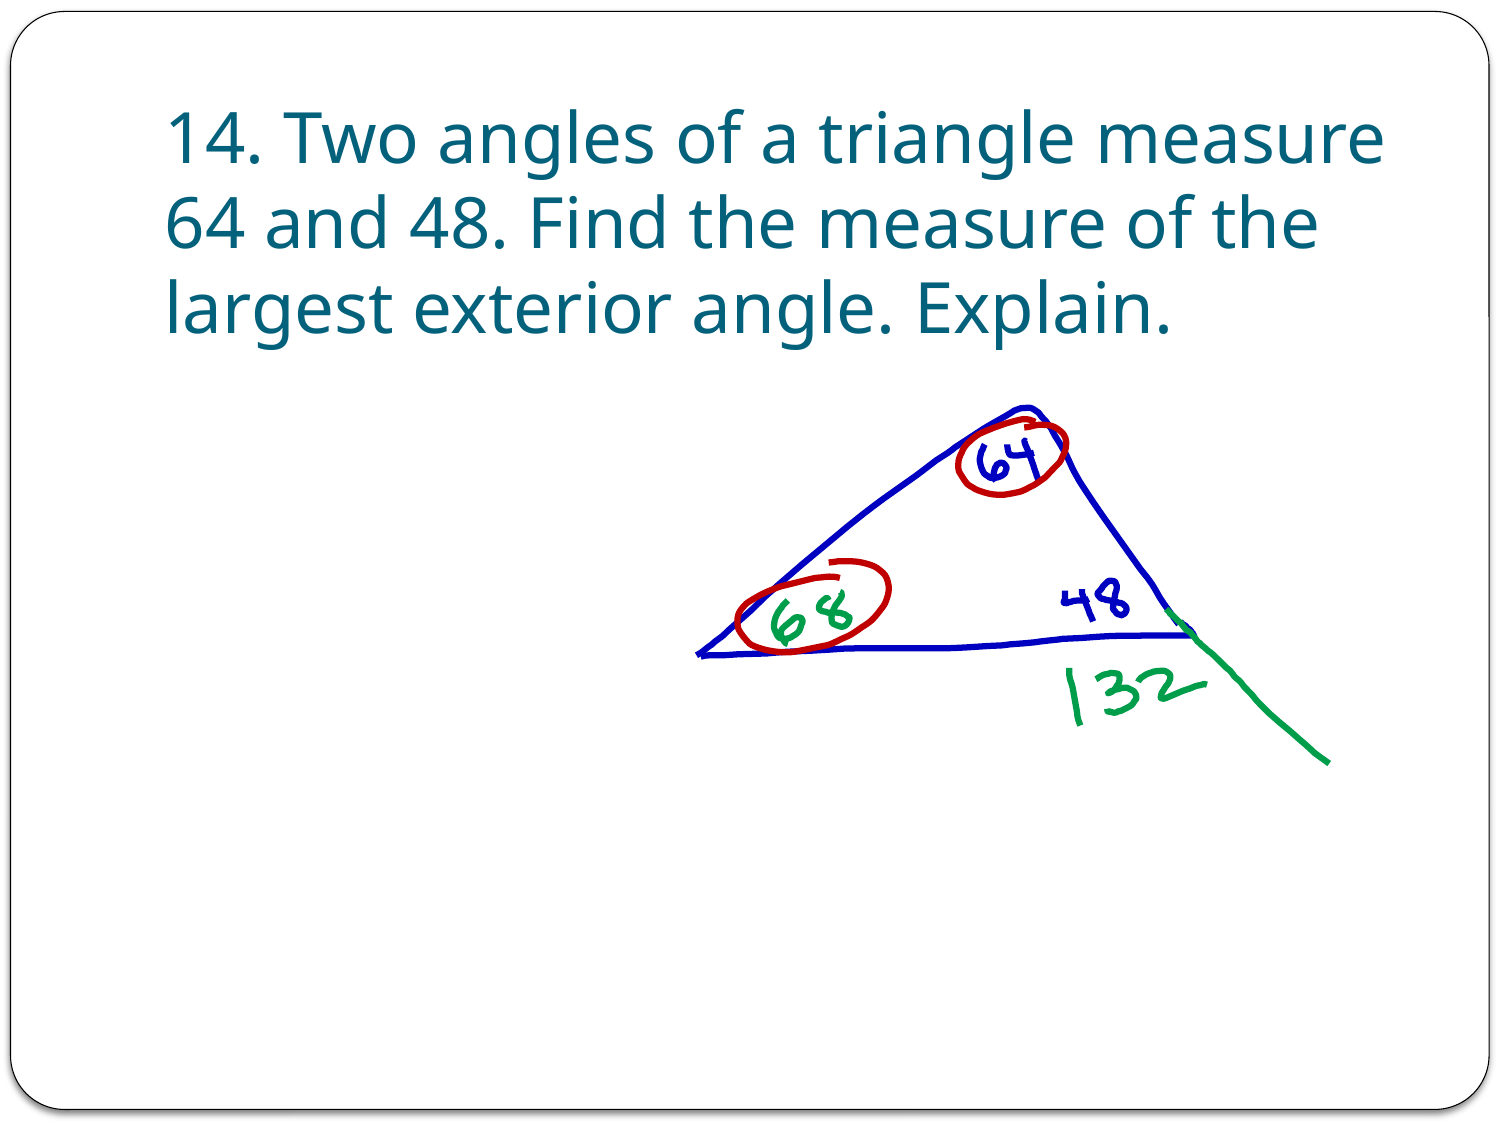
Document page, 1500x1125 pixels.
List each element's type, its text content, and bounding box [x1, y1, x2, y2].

text_box [1137, 669, 1208, 700]
text_box [696, 622, 764, 656]
title 14. Two angles of a triangle measure 64 and 48. Find the measure of the largest exterior angle. Explain. [150, 45, 1450, 363]
text_box [1081, 589, 1094, 622]
text_box [803, 621, 1192, 652]
text_box [1095, 672, 1138, 714]
text_box [1165, 608, 1330, 765]
text_box [773, 407, 1176, 647]
text_box [1068, 667, 1082, 726]
text_box [1096, 579, 1128, 616]
text_box [700, 651, 781, 658]
text_box [957, 418, 1067, 496]
text_box [736, 560, 890, 654]
text_box [1062, 590, 1084, 604]
